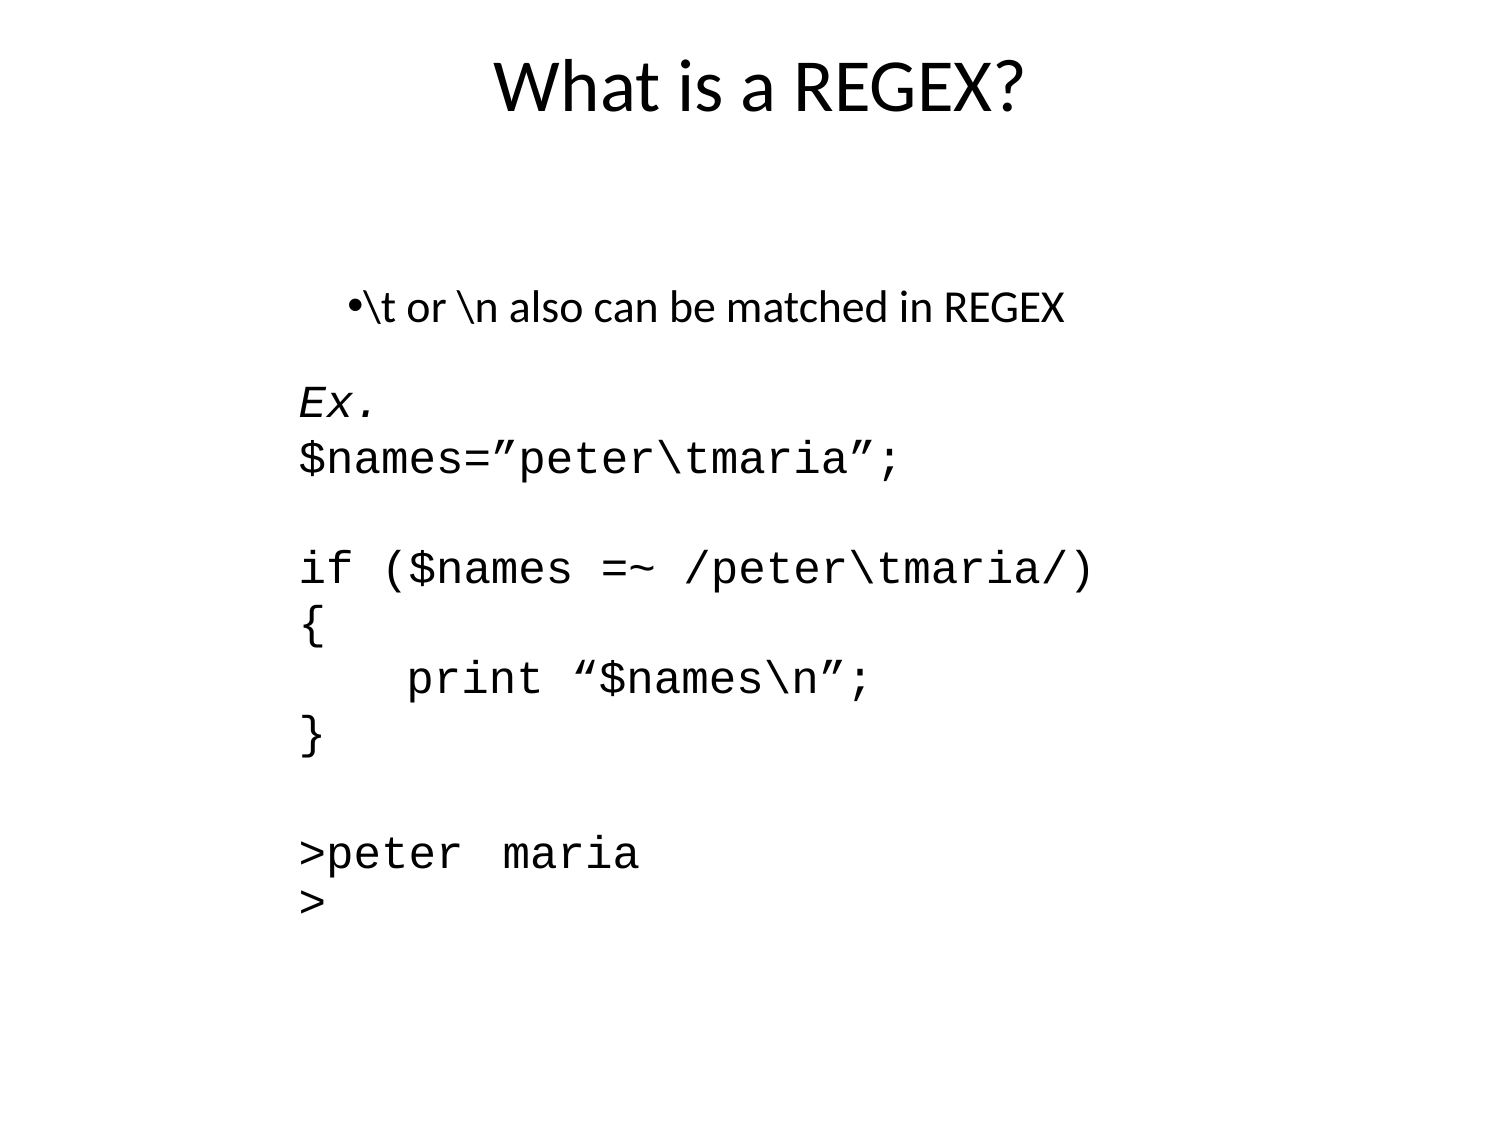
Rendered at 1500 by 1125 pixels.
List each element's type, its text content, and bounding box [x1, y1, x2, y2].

text_box Ex. $names=”peter\tmaria”; if ($names =~ /peter\tmaria/) { print “$names\n”; } [285, 369, 1148, 765]
text_box >peter maria > [285, 823, 762, 934]
text_box What is a REGEX? [480, 29, 1042, 133]
text_box \t or \n also can be matched in REGEX [293, 270, 1079, 339]
